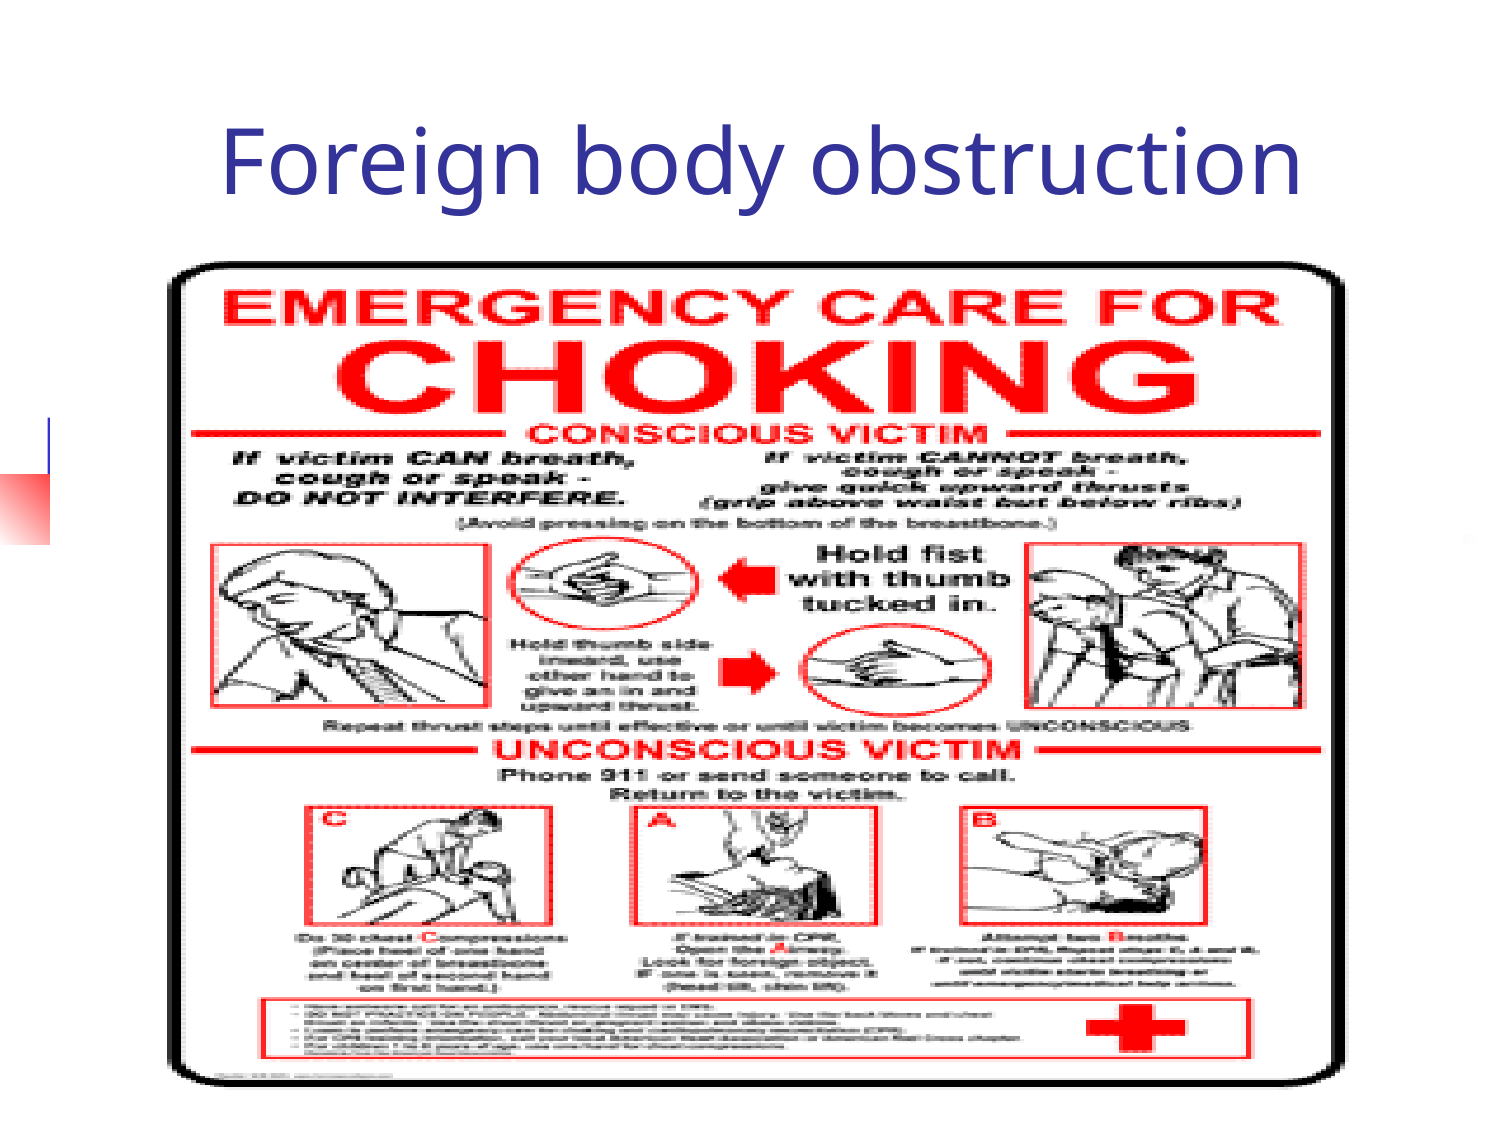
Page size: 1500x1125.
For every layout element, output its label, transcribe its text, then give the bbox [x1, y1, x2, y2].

title Foreign body obstruction [87, 24, 1438, 223]
picture [49, 224, 1463, 1125]
